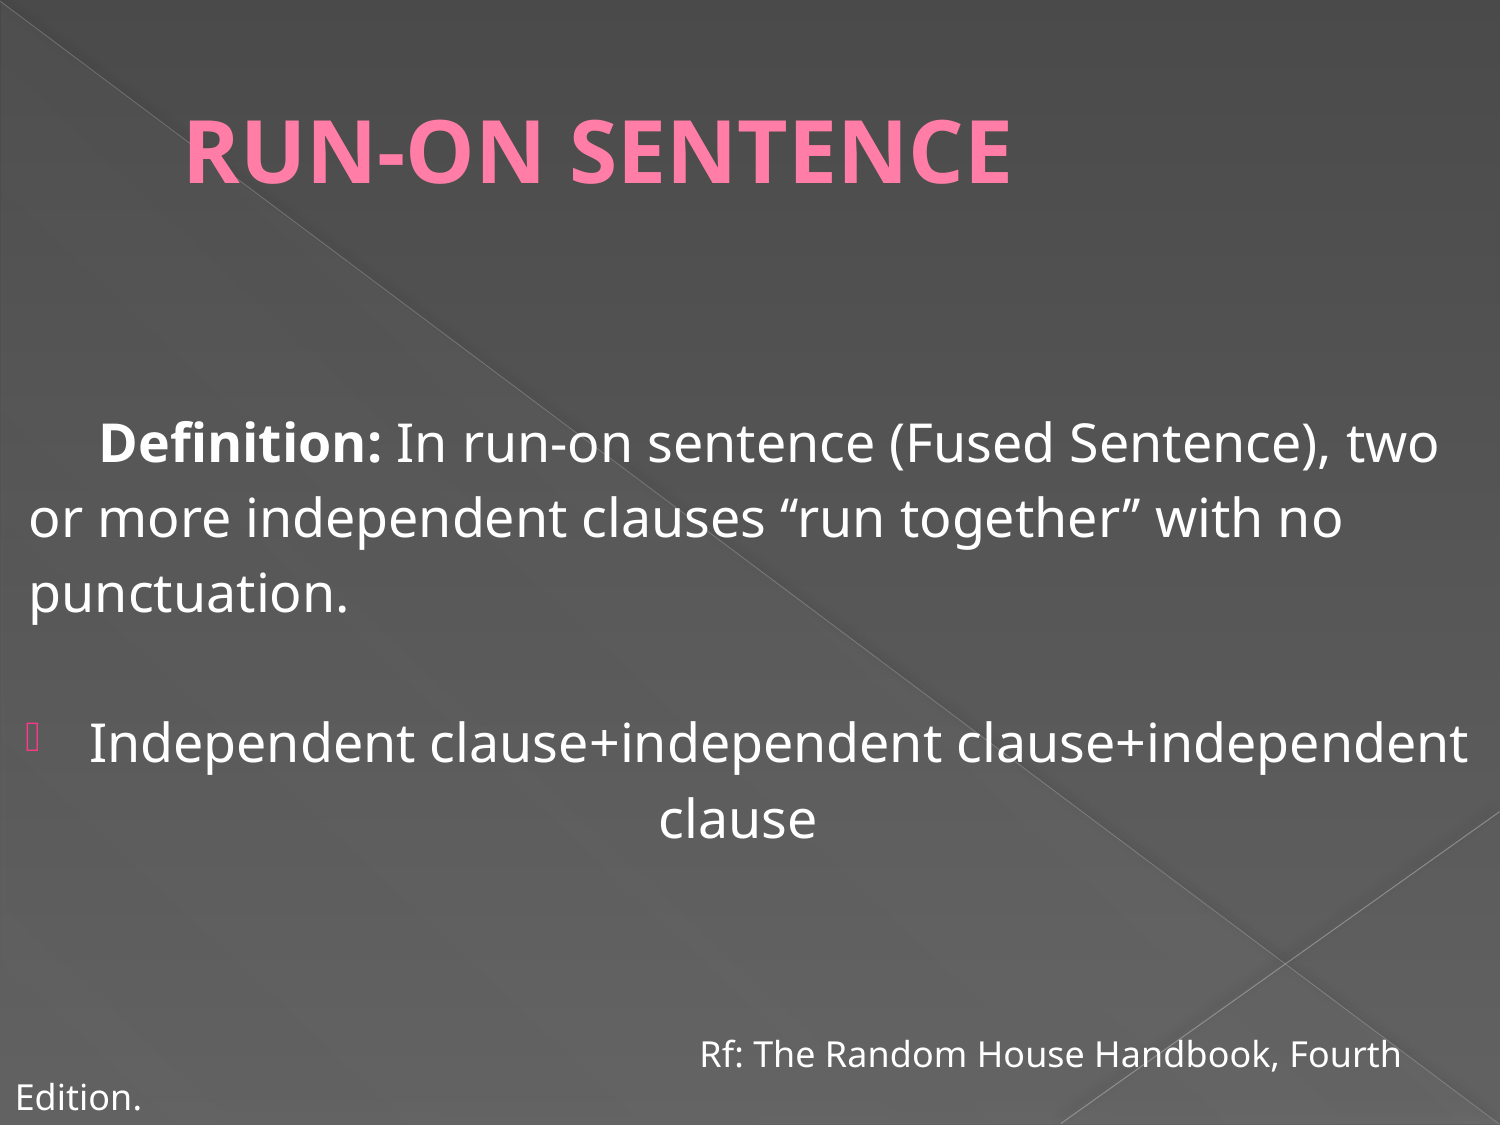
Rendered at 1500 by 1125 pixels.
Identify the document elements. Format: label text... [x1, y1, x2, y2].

list Definition: In run-on sentence (Fused Sentence), two or more independent clauses ‘‘run together’’ with no punctuation. Independent clause+independent clause+independent clause Rf: The Random House Handbook, Fourth Edition. [0, 326, 1500, 1125]
title RUN-ON SENTENCE [88, 54, 1439, 243]
